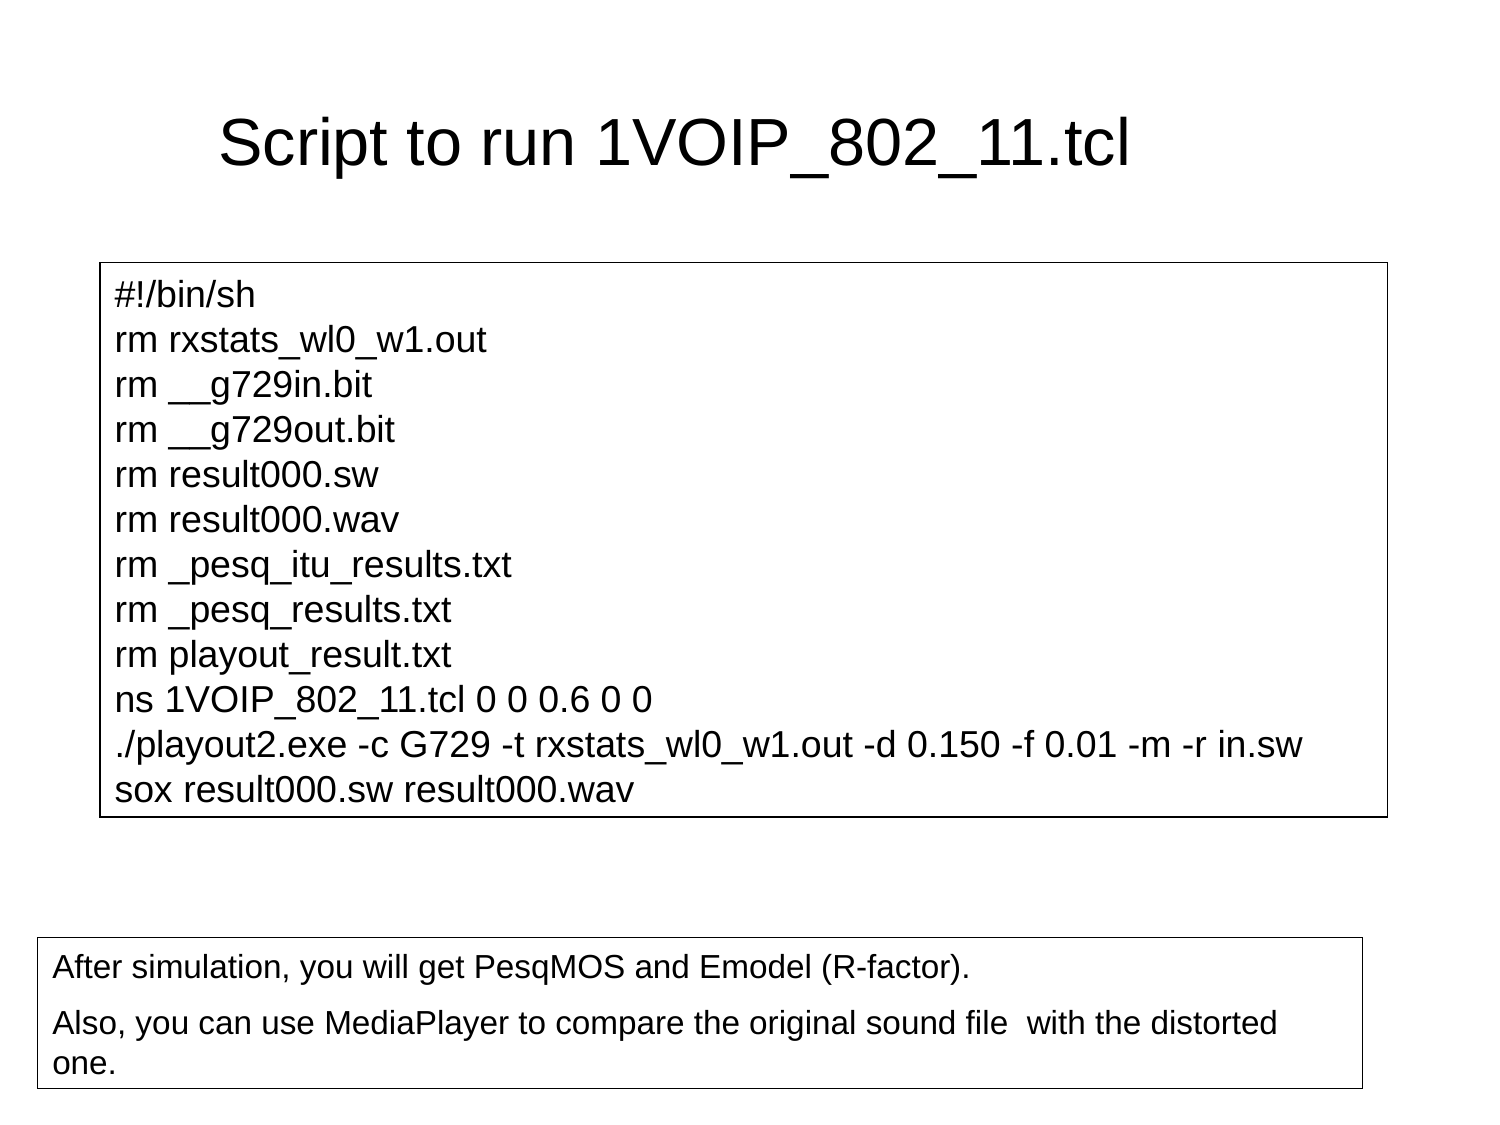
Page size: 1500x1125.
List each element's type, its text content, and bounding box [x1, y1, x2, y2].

text_box #!/bin/sh rm rxstats_wl0_w1.out rm __g729in.bit rm __g729out.bit rm result000.sw rm result000.wav rm _pesq_itu_results.txt rm _pesq_results.txt rm playout_result.txt ns 1VOIP_802_11.tcl 0 0 0.6 0 0 ./playout2.exe -c G729 -t rxstats_wl0_w1.out -d 0.150 -f 0.01 -m -r in.sw sox result000.sw result000.wav [99, 262, 1388, 818]
text_box After simulation, you will get PesqMOS and Emodel (R-factor). Also, you can use MediaPlayer to compare the original sound file with the distorted one. [37, 937, 1363, 1089]
title Script to run 1VOIP_802_11.tcl [0, 44, 1351, 233]
